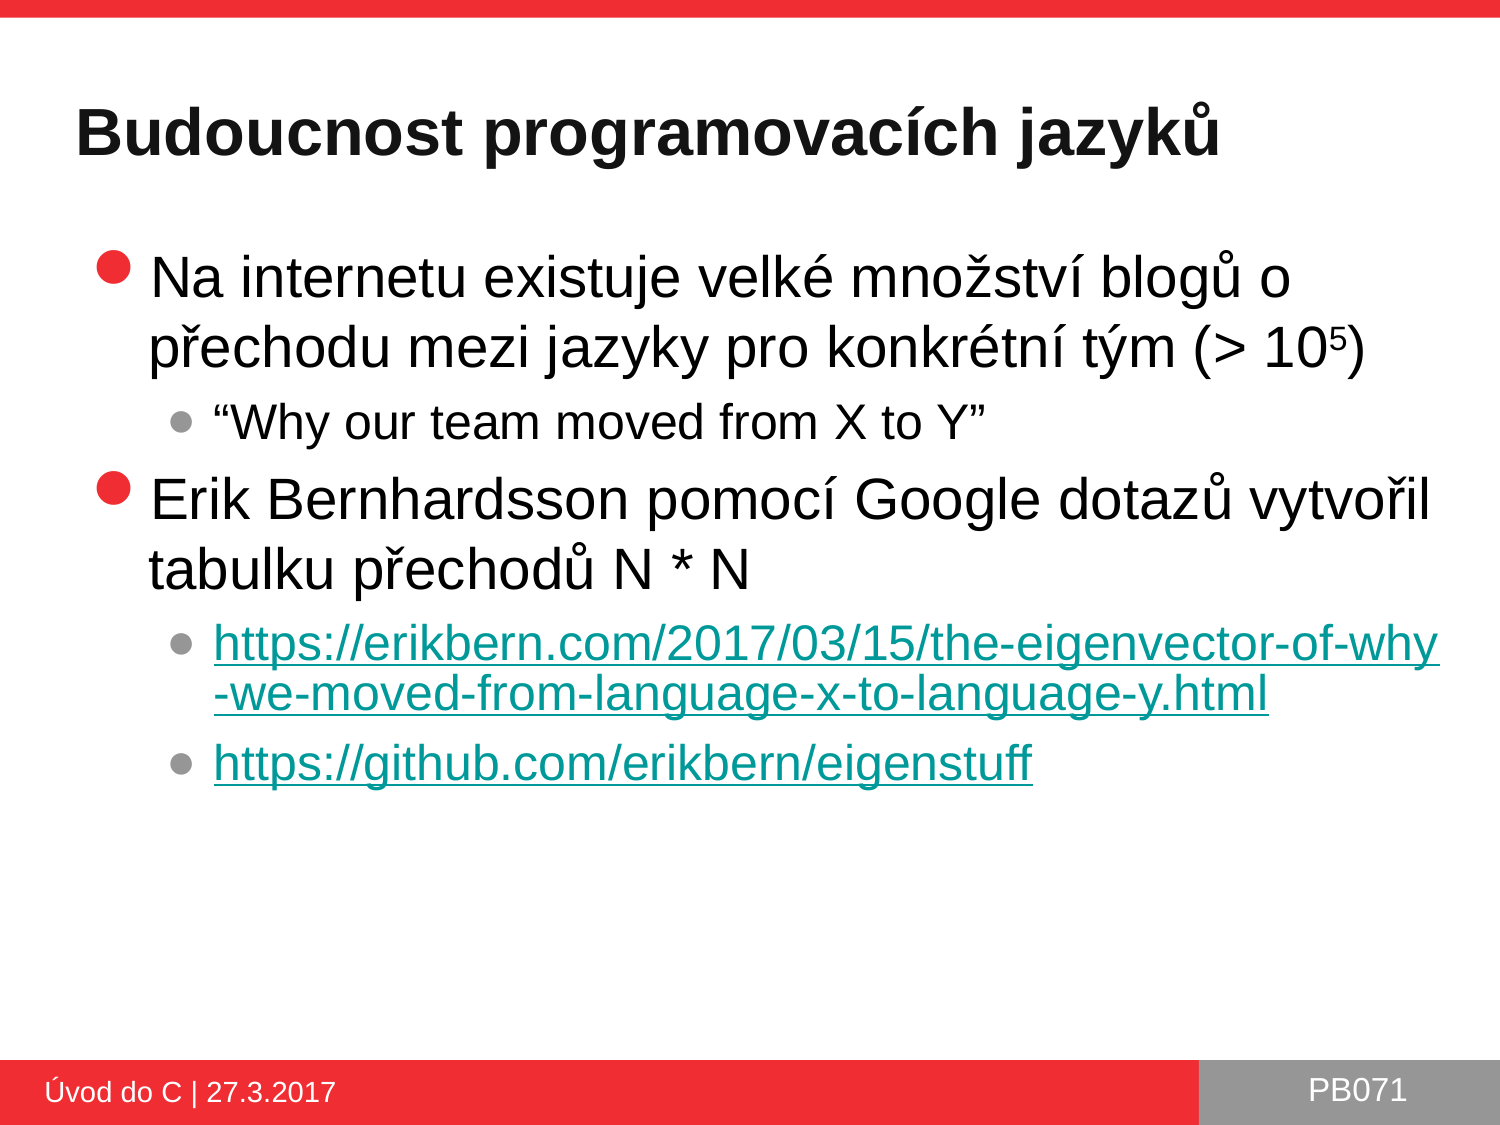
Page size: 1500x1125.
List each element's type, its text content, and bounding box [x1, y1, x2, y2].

footer Úvod do C | 27.3.2017 [29, 1065, 1199, 1125]
title Budoucnost programovacích jazyků [75, 45, 1471, 208]
list Na internetu existuje velké množství blogů o přechodu mezi jazyky pro konkrétní tým (> 105) “Why our team moved from X to Y” Erik Bernhardsson pomocí Google dotazů vytvořil tabulku přechodů N * N https://erikbern.com/2017/03/15/the-eigenvector-of-why-we-moved-from-language-x-to-language-y.html https://github.com/erikbern/eigenstuff [76, 231, 1459, 1024]
